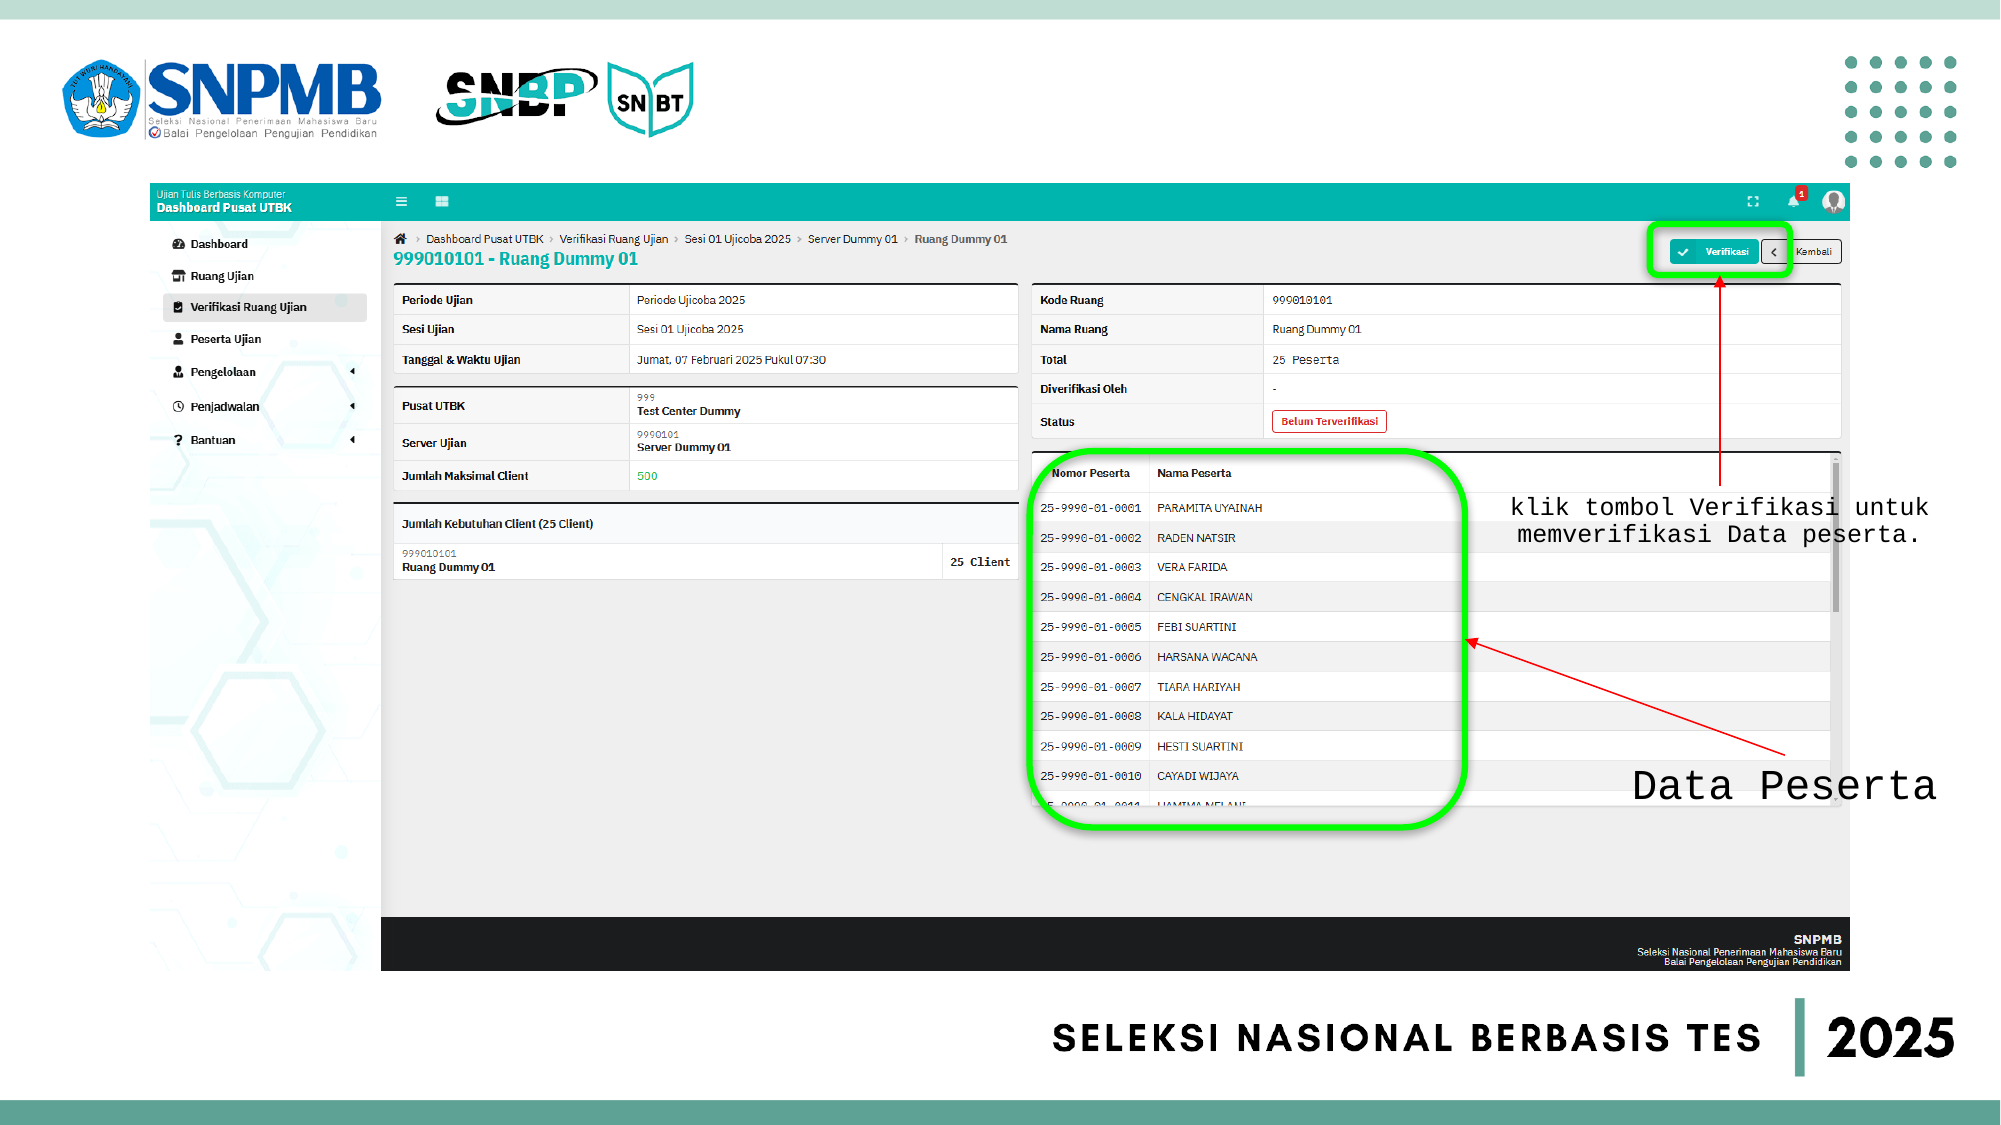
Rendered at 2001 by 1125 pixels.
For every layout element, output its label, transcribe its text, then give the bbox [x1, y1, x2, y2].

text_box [1464, 639, 1786, 756]
picture [0, 0, 2001, 1125]
text_box Data Peserta [1857, 755, 1971, 849]
text_box klik tombol Verifikasi untuk memverifikasi Data peserta. [1857, 486, 1951, 580]
